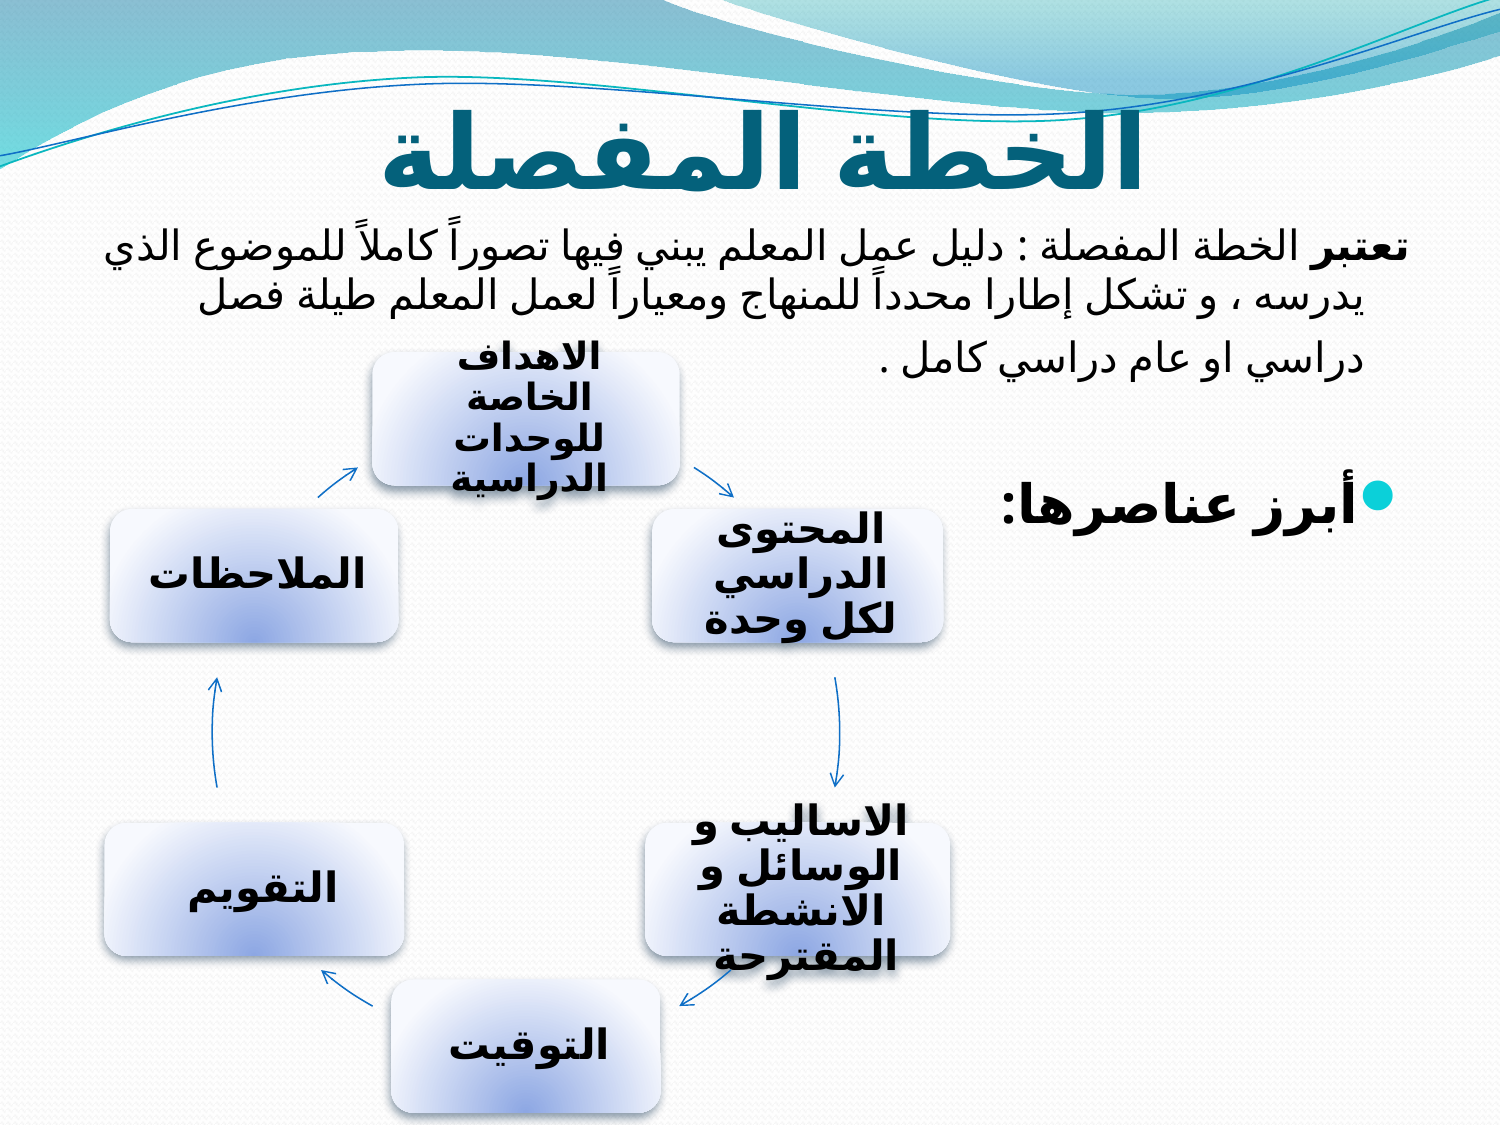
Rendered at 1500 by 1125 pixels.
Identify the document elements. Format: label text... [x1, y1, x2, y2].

title الخطة المفصلة [75, 58, 1425, 210]
list تعتبر الخطة المفصلة : دليل عمل المعلم يبني فيها تصوراً كاملاً للموضوع الذي يدرسه ، و تشكل إطارا محدداً للمنهاج ومعياراً لعمل المعلم طيلة فصل دراسي او عام دراسي كامل . أبرز عناصرها: [75, 210, 1425, 1038]
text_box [23, 351, 1032, 1114]
